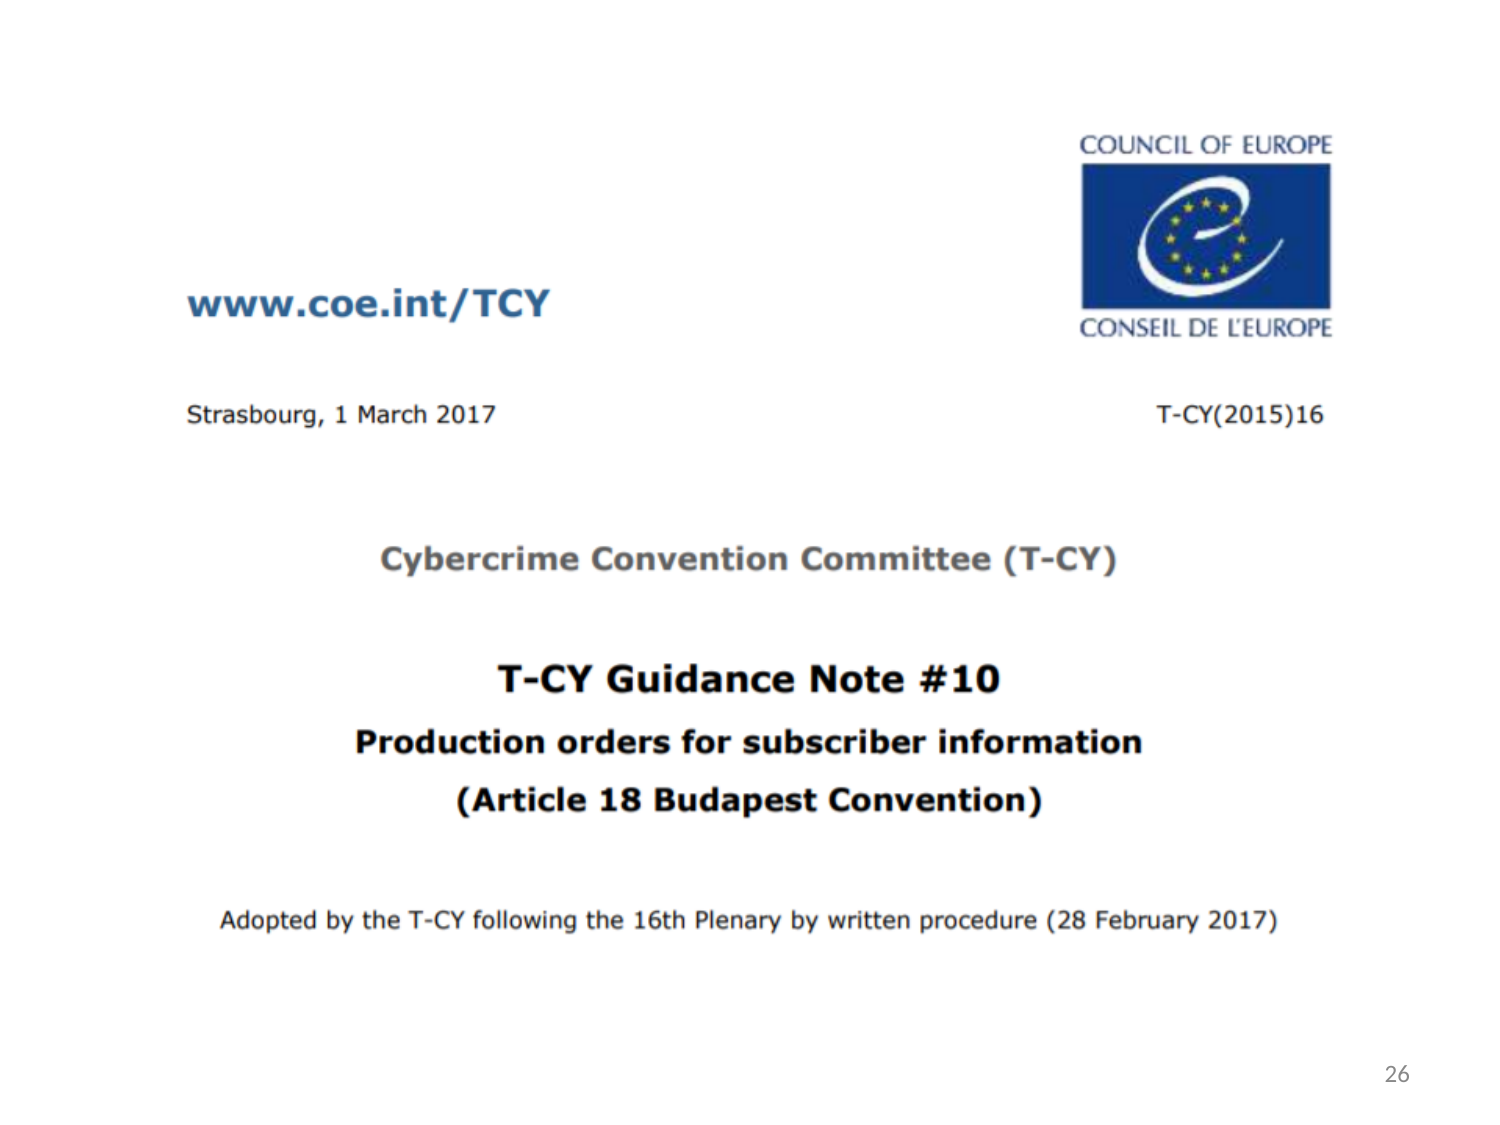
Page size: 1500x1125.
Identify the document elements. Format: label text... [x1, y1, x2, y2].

slide_number 26 [1074, 1042, 1425, 1103]
picture [109, 96, 1440, 962]
